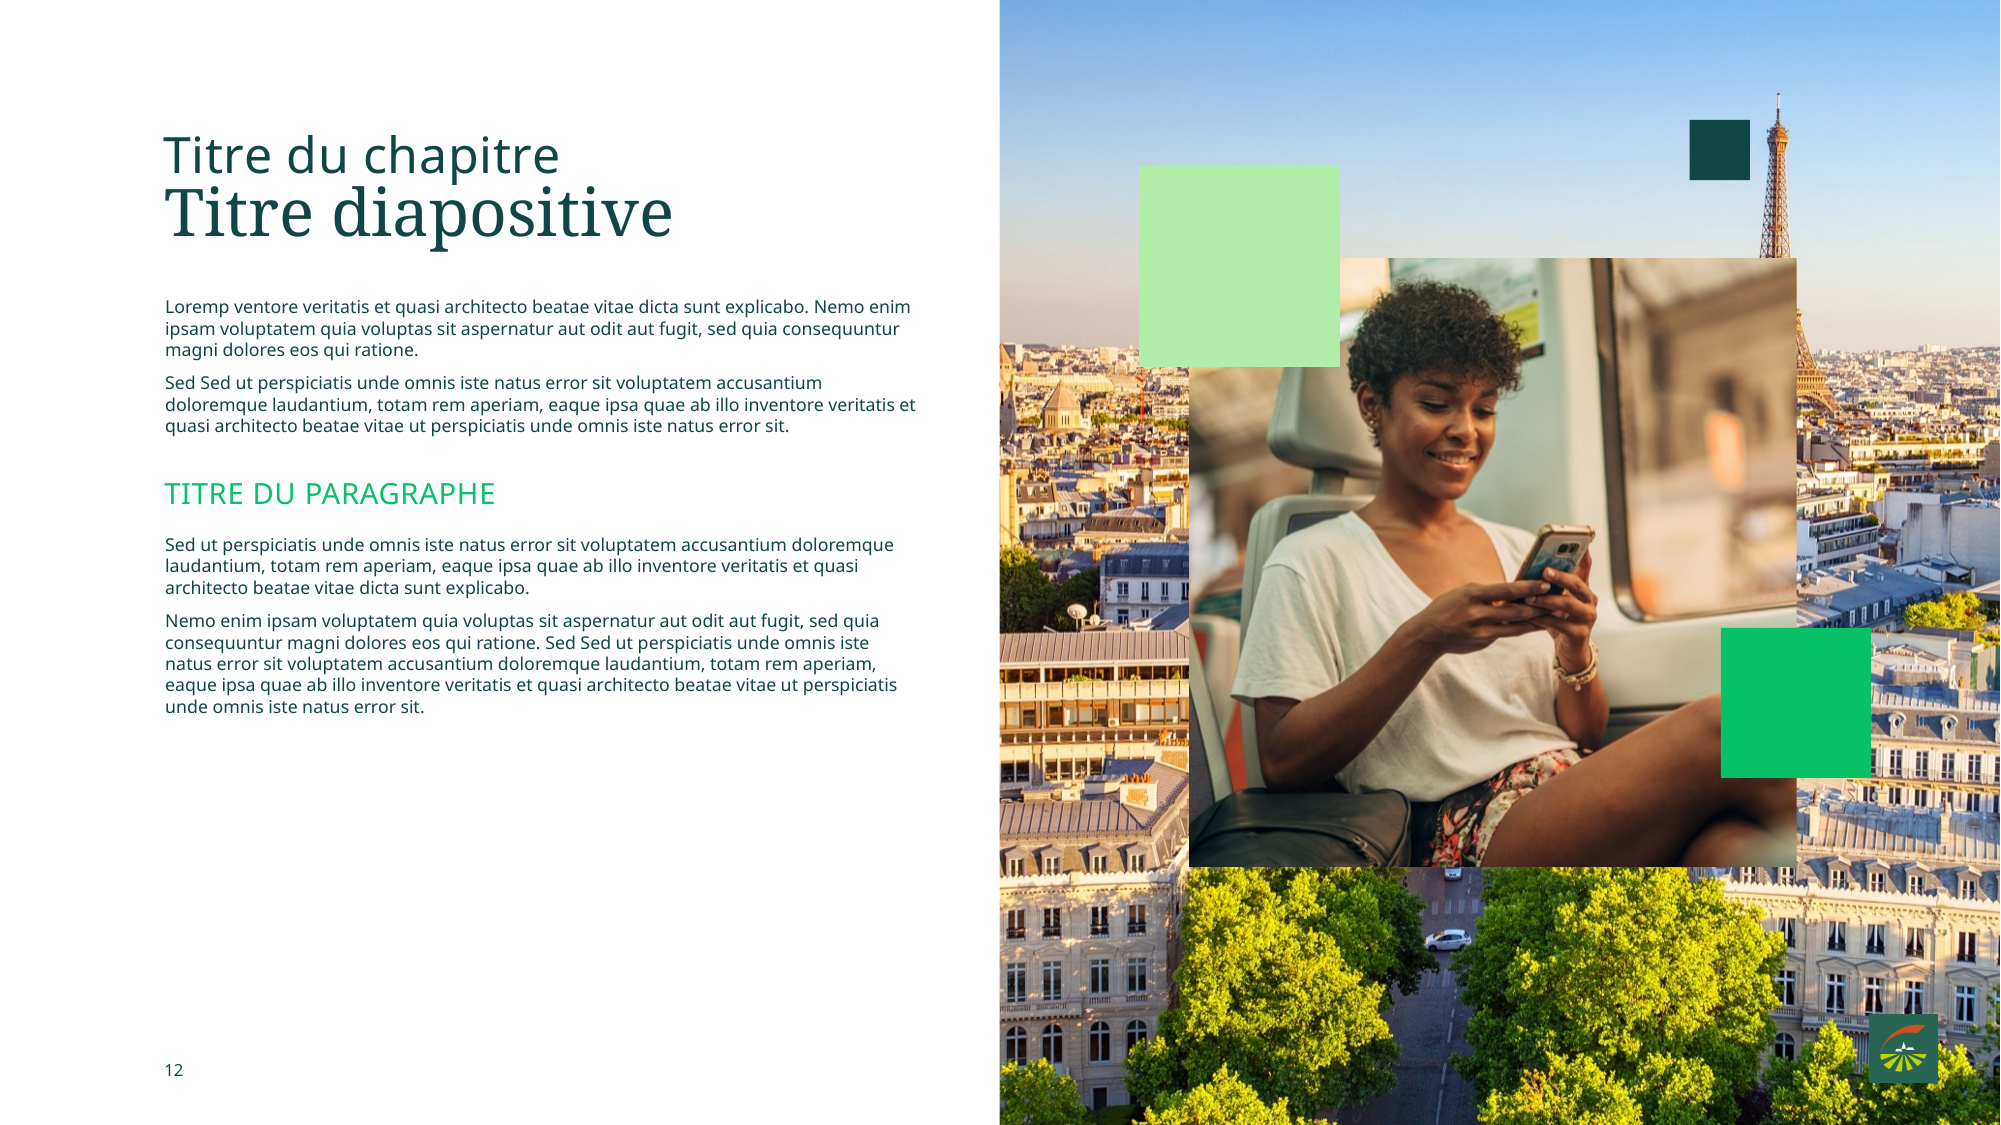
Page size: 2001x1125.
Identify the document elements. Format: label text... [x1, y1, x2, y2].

slide_number 12 [164, 1060, 202, 1081]
picture [999, 0, 2000, 1125]
list Loremp ventore veritatis et quasi architecto beatae vitae dicta sunt explicabo. Nemo enim ipsam voluptatem quia voluptas sit aspernatur aut odit aut fugit, sed quia consequuntur magni dolores eos qui ratione. Sed Sed ut perspiciatis unde omnis iste natus error sit voluptatem accusantium doloremque laudantium, totam rem aperiam, eaque ipsa quae ab illo inventore veritatis et quasi architecto beatae vitae ut perspiciatis unde omnis iste natus error sit. TITRE DU PARAGRAPHE Sed ut perspiciatis unde omnis iste natus error sit voluptatem accusantium doloremque laudantium, totam rem aperiam, eaque ipsa quae ab illo inventore veritatis et quasi architecto beatae vitae dicta sunt explicabo. Nemo enim ipsam voluptatem quia voluptas sit aspernatur aut odit aut fugit, sed quia consequuntur magni dolores eos qui ratione. Sed Sed ut perspiciatis unde omnis iste natus error sit voluptatem accusantium doloremque laudantium, totam rem aperiam, eaque ipsa quae ab illo inventore veritatis et quasi architecto beatae vitae ut perspiciatis unde omnis iste natus error sit. [164, 295, 918, 995]
list Titre du chapitre [163, 123, 918, 184]
title Titre diapositive [164, 184, 918, 252]
